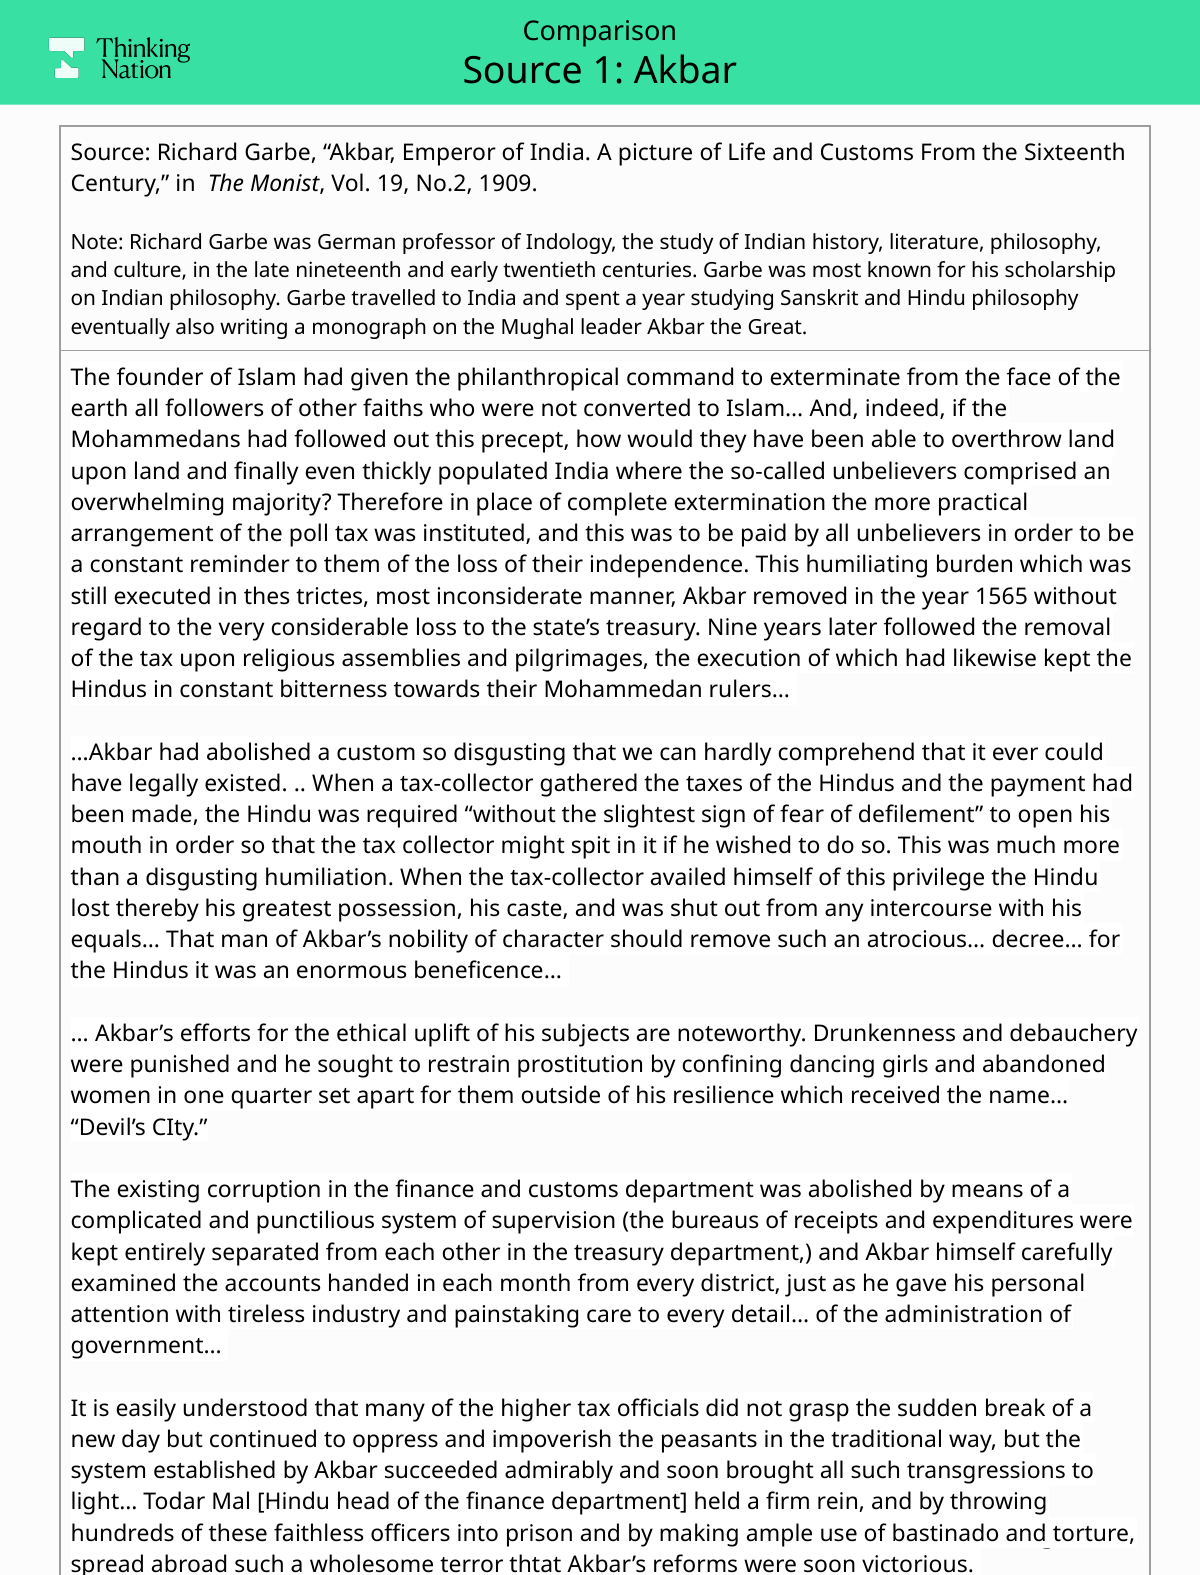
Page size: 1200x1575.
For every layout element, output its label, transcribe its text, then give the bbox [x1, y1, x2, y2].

picture [59, 1489, 127, 1556]
table_header Source: Richard Garbe, “Akbar, Emperor of India. A picture of Life and Customs From the Sixteenth Century,” in The Monist, Vol. 19, No.2, 1909. Note: Richard Garbe was German professor of Indology, the study of Indian history, literature, philosophy, and culture, in the late nineteenth and early twentieth centuries. Garbe was most known for his scholarship on Indian philosophy. Garbe travelled to India and spent a year studying Sanskrit and Hindu philosophy eventually also writing a monograph on the Mughal leader Akbar the Great. [61, 127, 1149, 350]
table_cell The founder of Islam had given the philanthropical command to exterminate from the face of the earth all followers of other faiths who were not converted to Islam… And, indeed, if the Mohammedans had followed out this precept, how would they have been able to overthrow land upon land and finally even thickly populated India where the so-called unbelievers comprised an overwhelming majority? Therefore in place of complete extermination the more practical arrangement of the poll tax was instituted, and this was to be paid by all unbelievers in order to be a constant reminder to them of the loss of their independence. This humiliating burden which was still executed in thes trictes, most inconsiderate manner, Akbar removed in the year 1565 without regard to the very considerable loss to the state’s treasury. Nine years later followed the removal of the tax upon religious assemblies and pilgrimages, the execution of which had likewise kept the Hindus in constant bitterness towards their Mohammedan rulers… …Akbar had abolished a custom so disgusting that we can hardly comprehend that it ever could have legally existed. .. When a tax-collector gathered the taxes of the Hindus and the payment had been made, the Hindu was required “without the slightest sign of fear of defilement” to open his mouth in order so that the tax collector might spit in it if he wished to do so. This was much more than a disgusting humiliation. When the tax-collector availed himself of this privilege the Hindu lost thereby his greatest possession, his caste, and was shut out from any intercourse with his equals… That man of Akbar’s nobility of character should remove such an atrocious… decree… for the Hindus it was an enormous beneficence… … Akbar’s efforts for the ethical uplift of his subjects are noteworthy. Drunkenness and debauchery were punished and he sought to restrain prostitution by confining dancing girls and abandoned women in one quarter set apart for them outside of his resilience which received the name… “Devil’s CIty.” The existing corruption in the finance and customs department was abolished by means of a complicated and punctilious system of supervision (the bureaus of receipts and expenditures were kept entirely separated from each other in the treasury department,) and Akbar himself carefully examined the accounts handed in each month from every district, just as he gave his personal attention with tireless industry and painstaking care to every detail… of the administration of government… It is easily understood that many of the higher tax officials did not grasp the sudden break of a new day but continued to oppress and impoverish the peasants in the traditional way, but the system established by Akbar succeeded admirably and soon brought all such transgressions to light… Todar Mal [Hindu head of the finance department] held a firm rein, and by throwing hundreds of these faithless officers into prison and by making ample use of bastinado and torture, spread abroad such a wholesome terror thtat Akbar’s reforms were soon victorious. [61, 351, 1149, 1575]
picture [33, 23, 195, 92]
text_box Comparison Source 1: Akbar [0, 0, 1200, 105]
